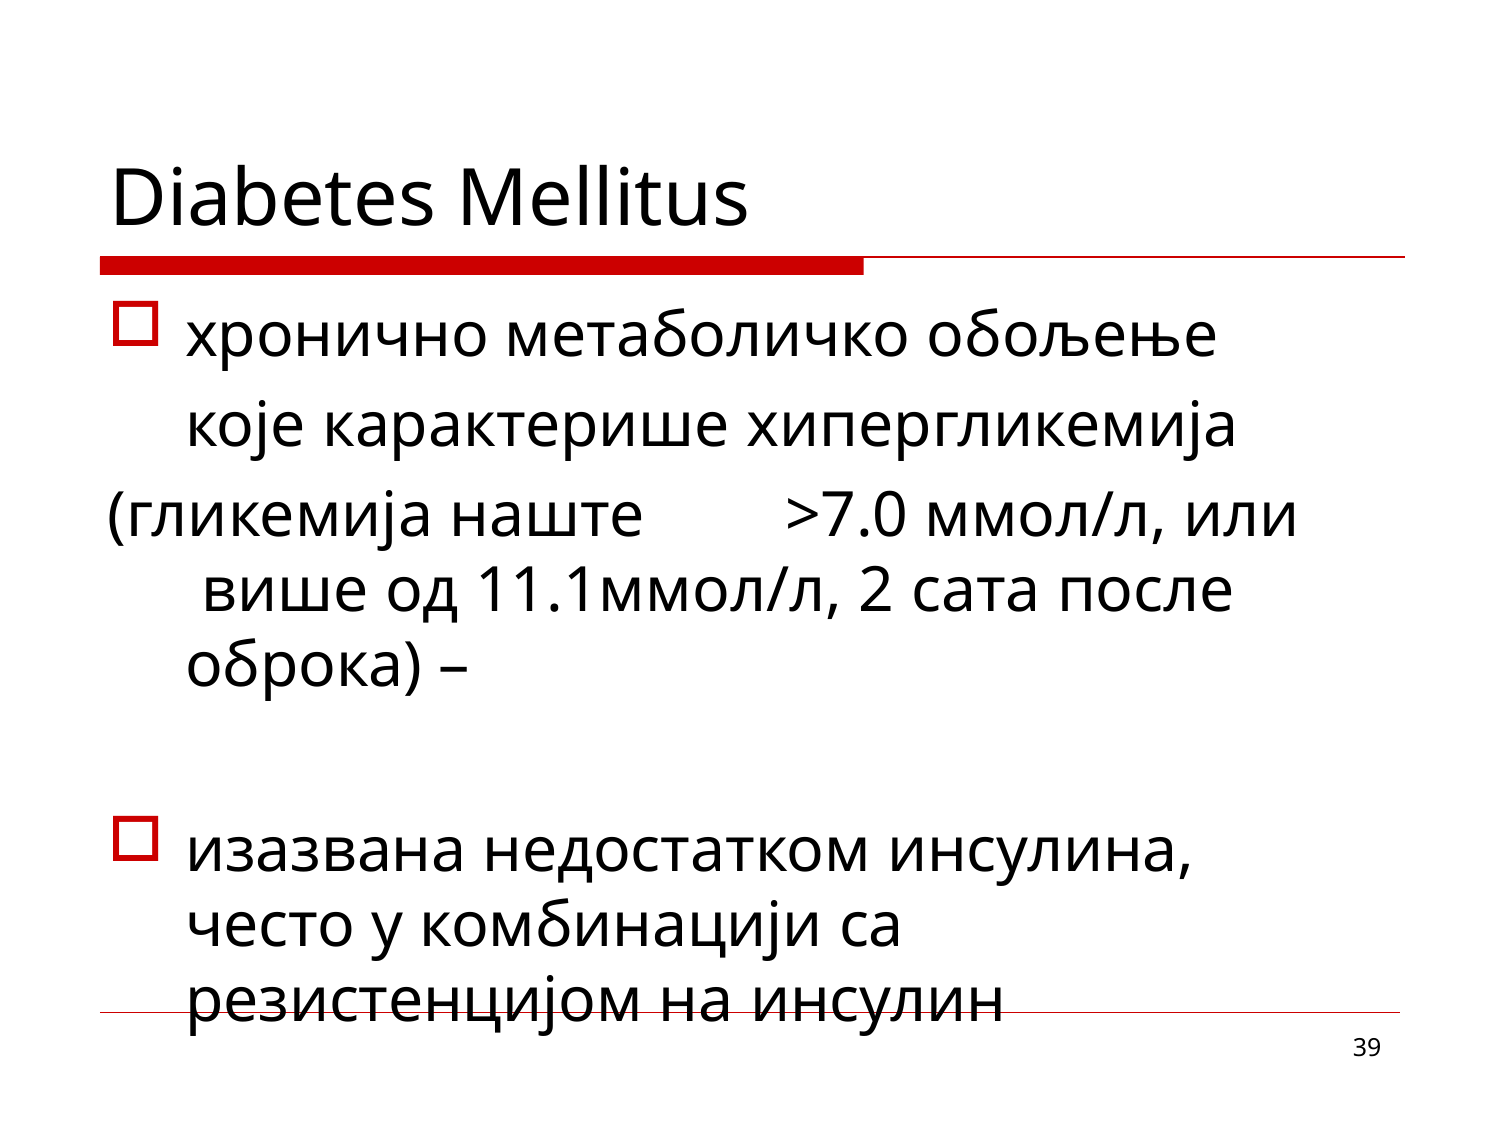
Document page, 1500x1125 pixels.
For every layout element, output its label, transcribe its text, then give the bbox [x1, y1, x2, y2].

title Diabetes Mellitus [107, 144, 788, 277]
text_box хронично метаболичко обољење које карактерише хипергликемија (гликемија наште >7.0 ммол/л, или више од 11.1ммол/л, 2 сата после оброка) – изазвана недостатком инсулина, често у комбинацији са резистенцијом на инсулин [105, 277, 1311, 1034]
slide_number 39 [1348, 1029, 1390, 1125]
